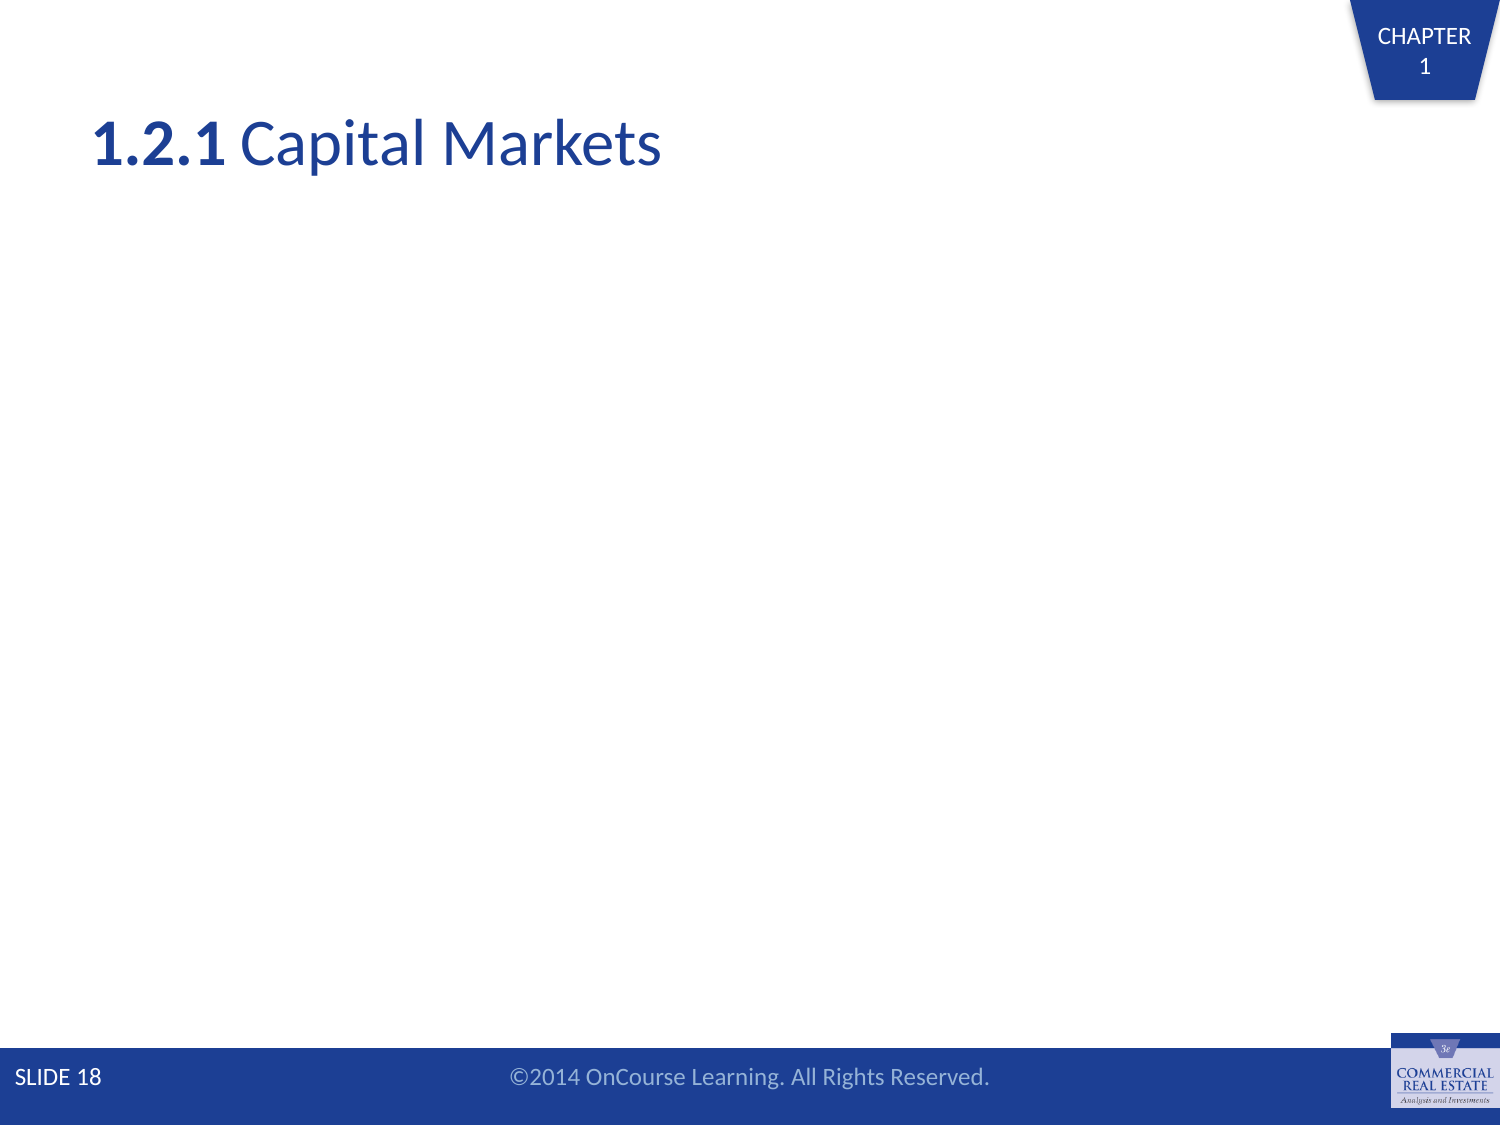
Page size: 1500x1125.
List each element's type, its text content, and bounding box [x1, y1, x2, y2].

picture [1391, 1033, 1500, 1108]
title 1.2.1 Capital Markets [75, 45, 1350, 233]
slide_number SLIDE 18 [0, 1052, 350, 1113]
